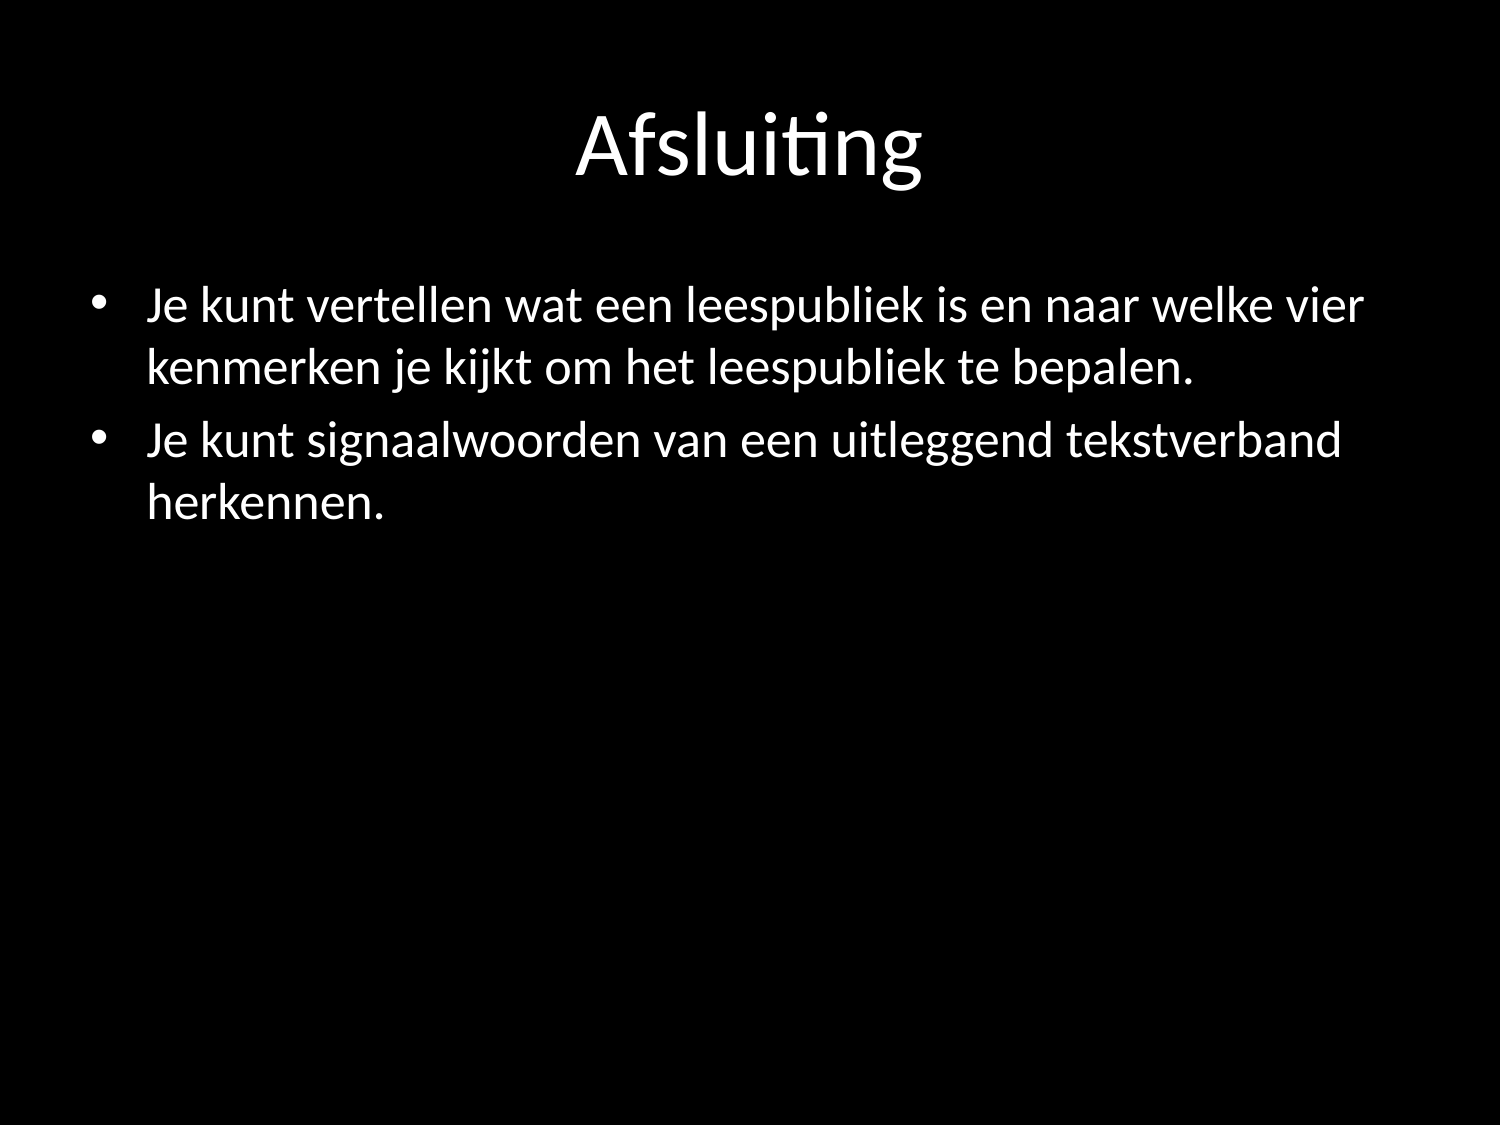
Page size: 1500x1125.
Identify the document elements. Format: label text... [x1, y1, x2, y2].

title Afsluiting [75, 45, 1425, 233]
list Je kunt vertellen wat een leespubliek is en naar welke vier kenmerken je kijkt om het leespubliek te bepalen. Je kunt signaalwoorden van een uitleggend tekstverband herkennen. [75, 262, 1425, 1005]
